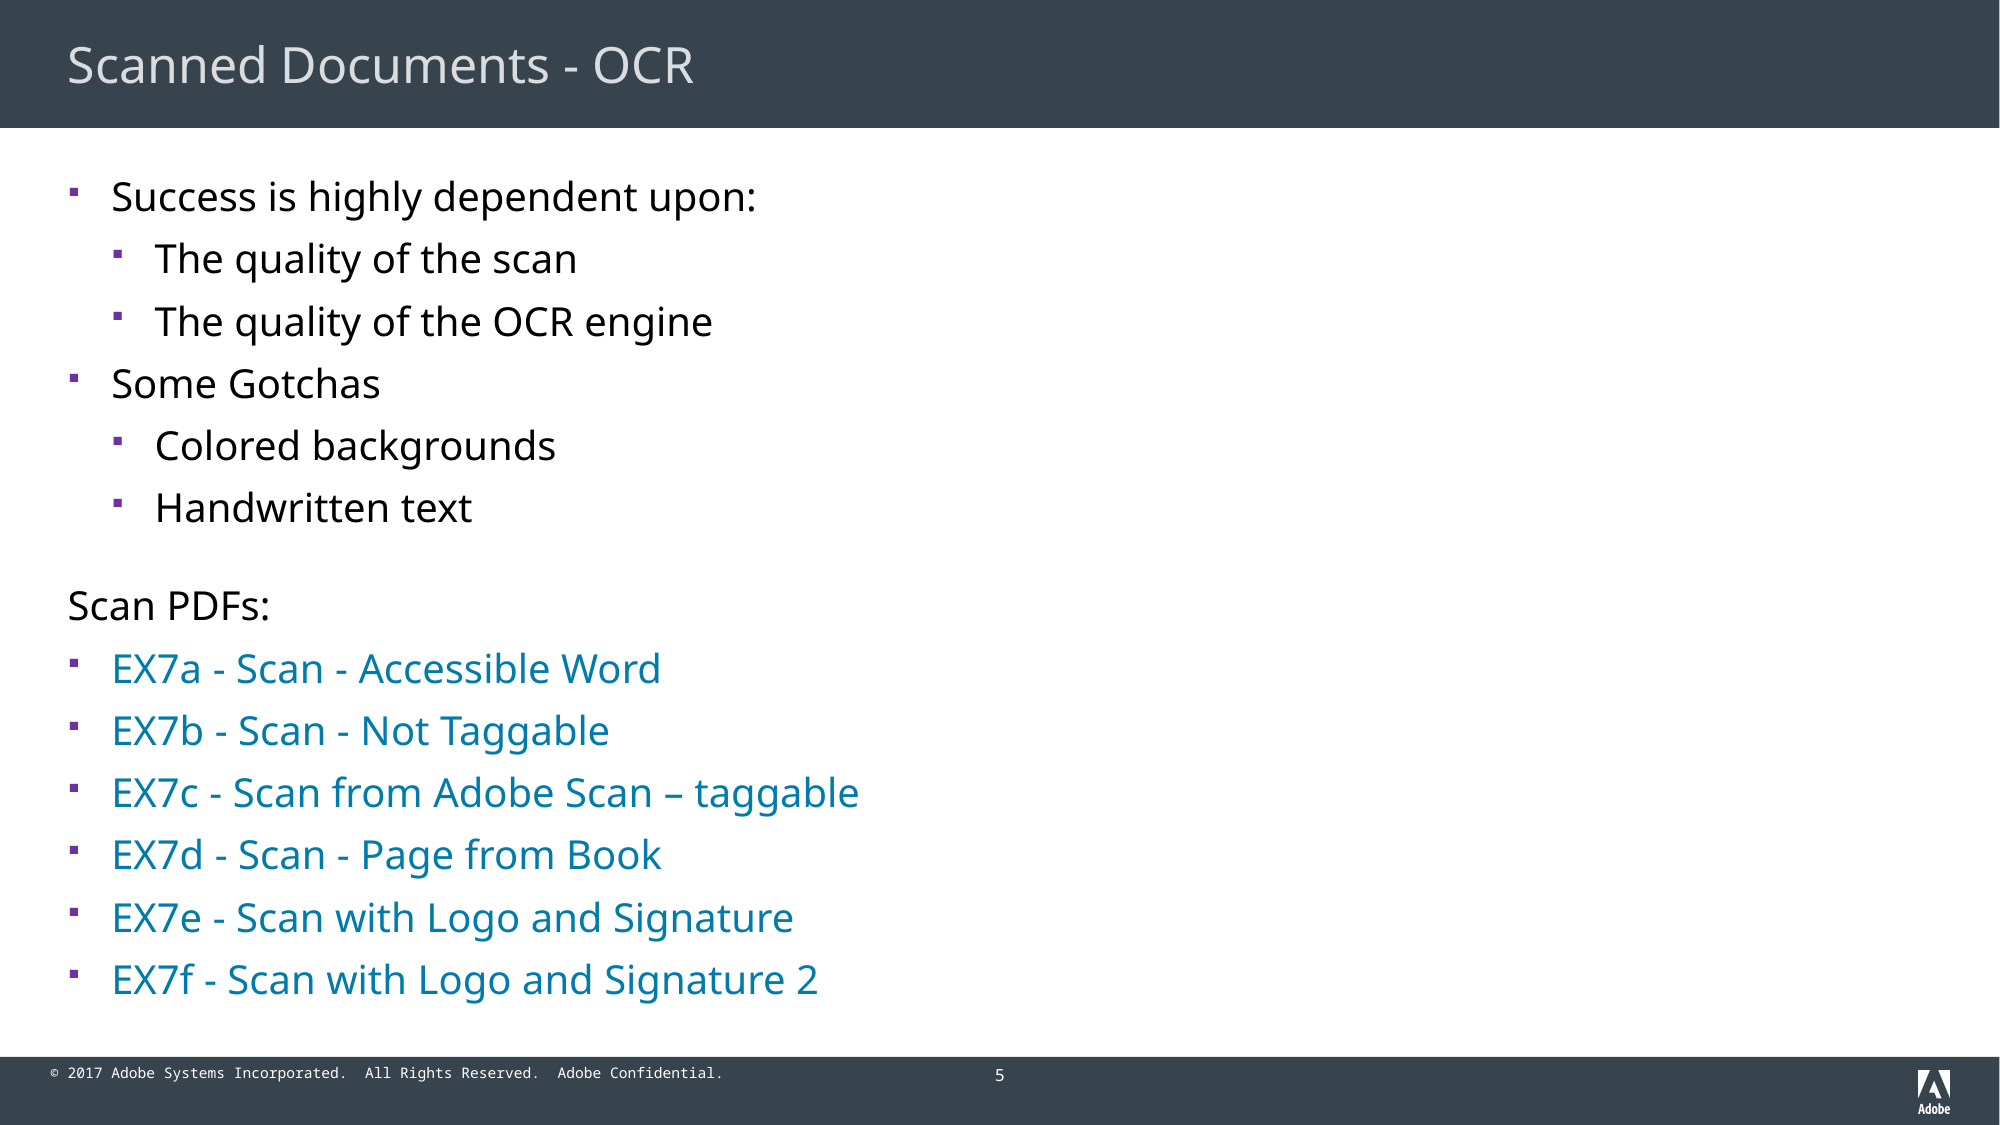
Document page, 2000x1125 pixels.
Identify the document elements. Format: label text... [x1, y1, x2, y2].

picture [1918, 1070, 1950, 1114]
title Scanned Documents - OCR [49, 30, 1950, 98]
slide_number 5 [916, 1062, 1083, 1091]
list Success is highly dependent upon: The quality of the scan The quality of the OCR engine Some Gotchas Colored backgrounds Handwritten text Scan PDFs: EX7a - Scan - Accessible Word EX7b - Scan - Not Taggable EX7c - Scan from Adobe Scan – taggable EX7d - Scan - Page from Book EX7e - Scan with Logo and Signature EX7f - Scan with Logo and Signature 2 [49, 162, 1950, 1013]
